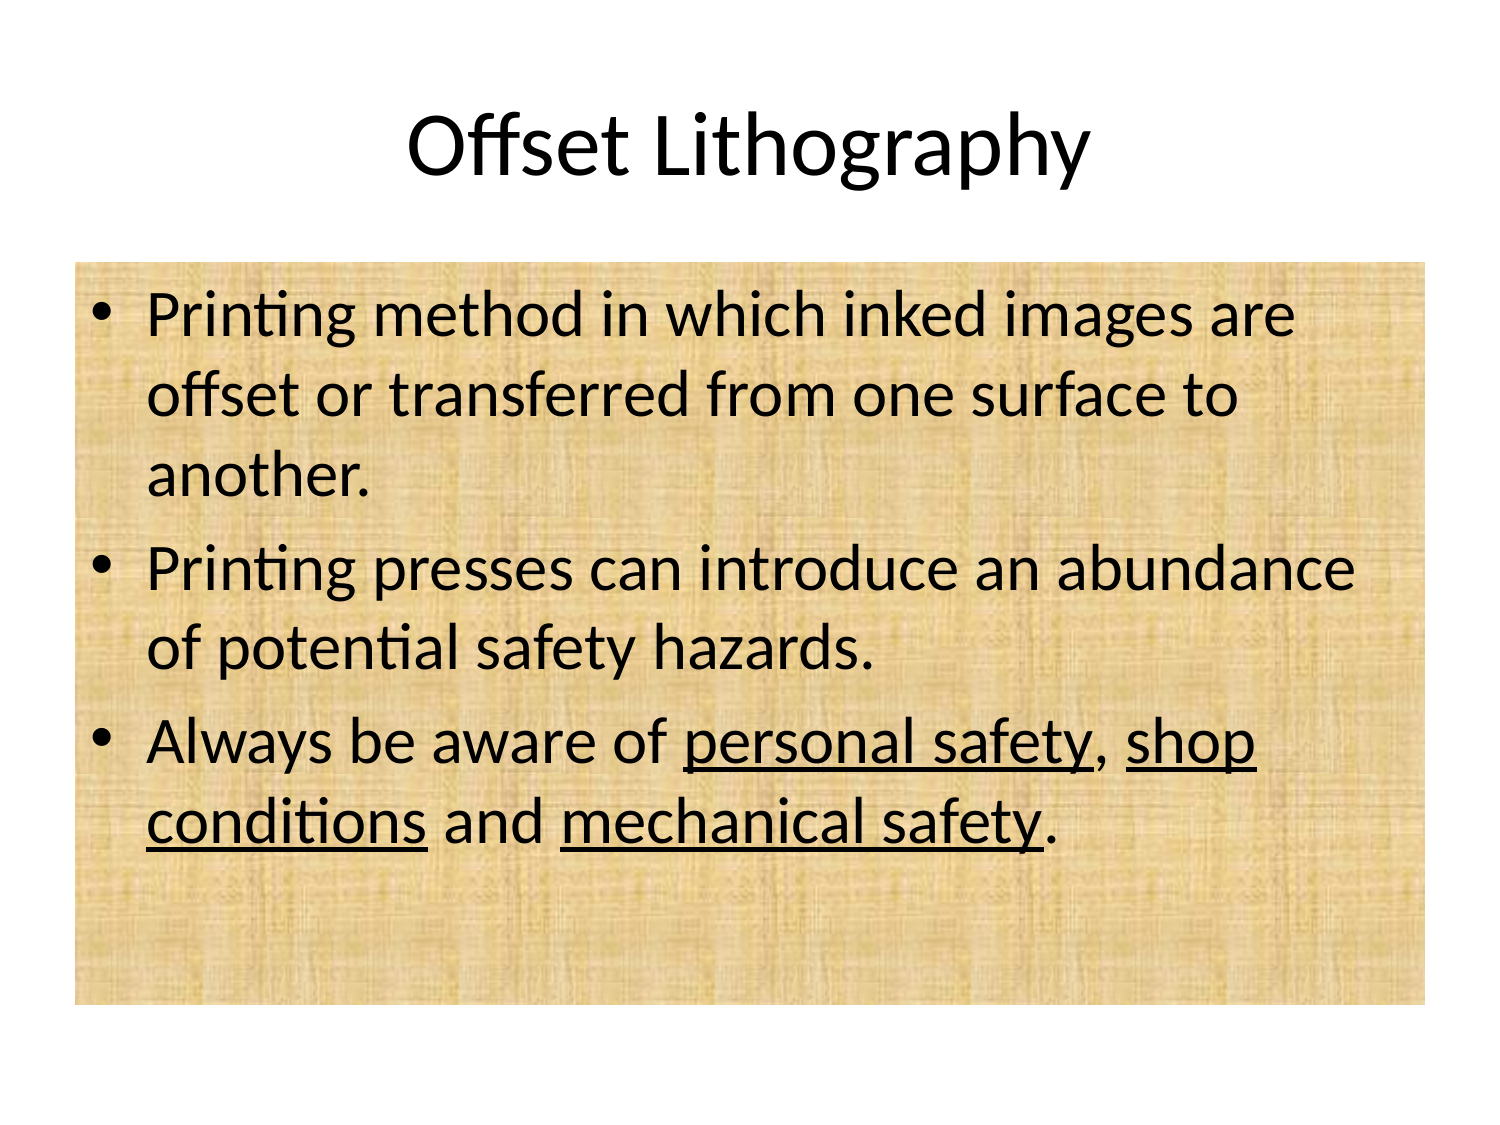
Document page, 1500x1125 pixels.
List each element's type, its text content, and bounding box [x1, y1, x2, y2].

title Offset Lithography [75, 45, 1425, 233]
list Printing method in which inked images are offset or transferred from one surface to another. Printing presses can introduce an abundance of potential safety hazards. Always be aware of personal safety, shop conditions and mechanical safety. [75, 262, 1425, 1005]
